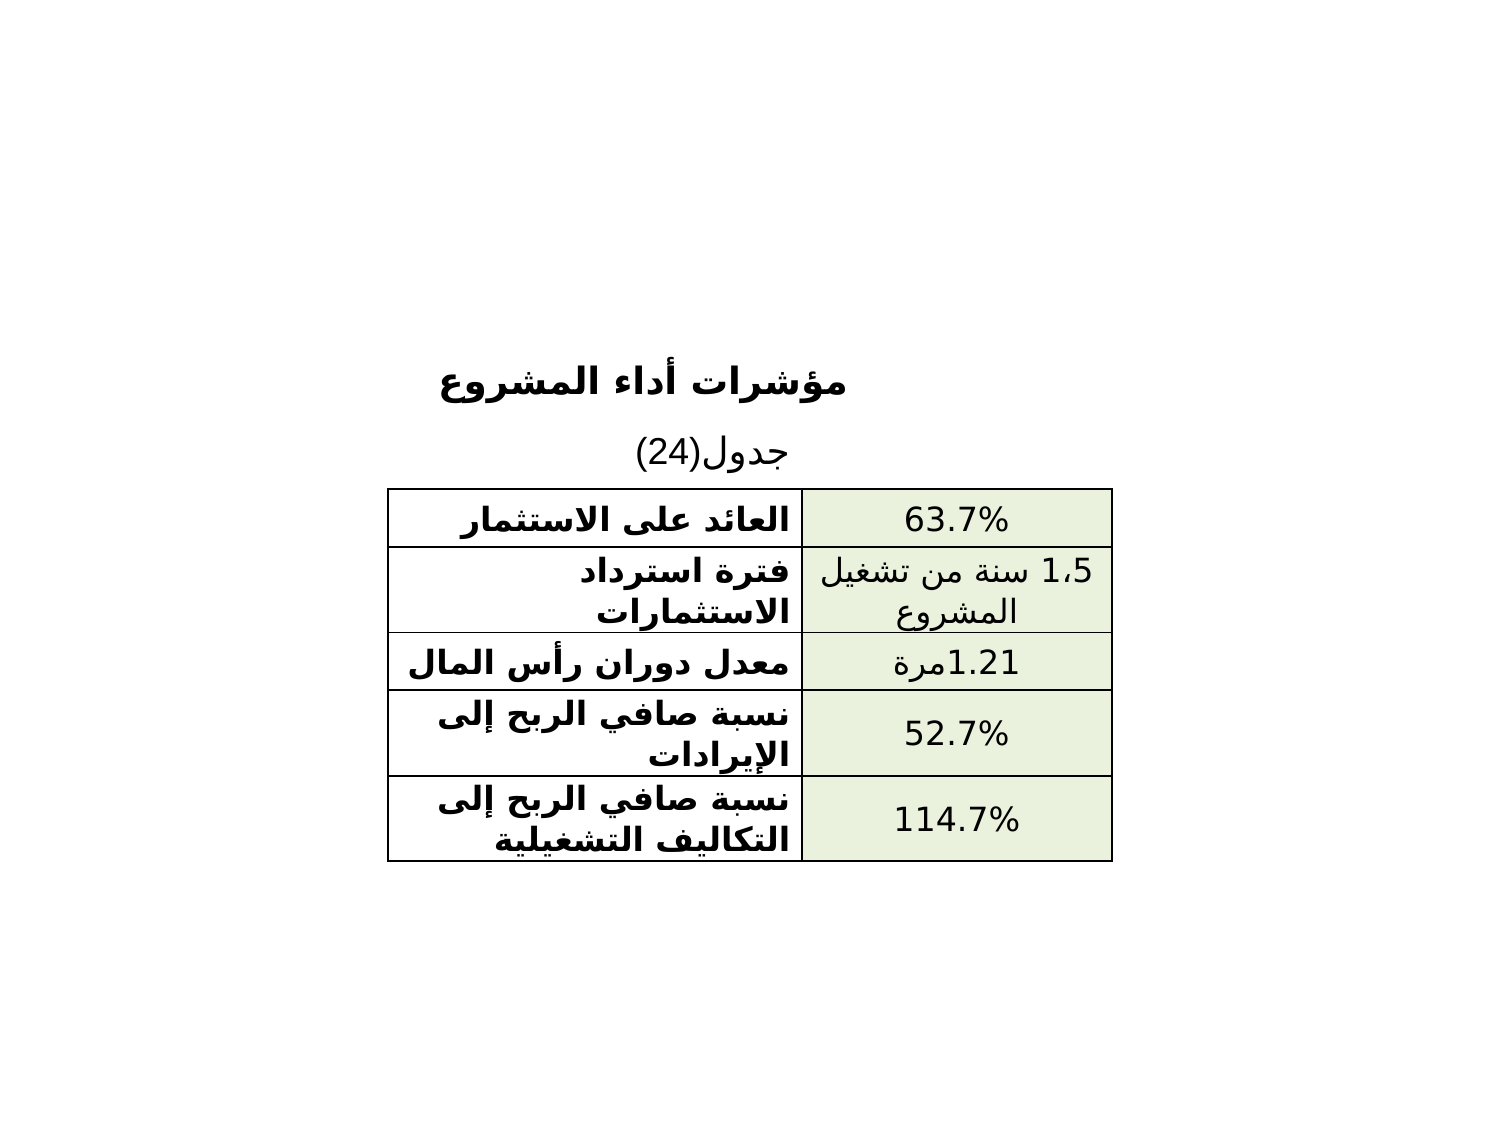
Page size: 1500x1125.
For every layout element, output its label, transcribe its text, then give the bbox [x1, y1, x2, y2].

text_box جدول(24) [619, 420, 805, 480]
table_cell 114.7% [803, 777, 1111, 860]
text_box مؤشرات أداء المشروع [124, 349, 875, 410]
table_header 63.7% [803, 490, 1111, 546]
table_cell معدل دوران رأس المال [389, 633, 801, 689]
table_cell فترة استرداد الاستثمارات [389, 548, 801, 632]
table_cell 1،5 سنة من تشغيل المشروع [803, 548, 1111, 632]
table_cell 1.21مرة [803, 633, 1111, 689]
table_cell نسبة صافي الربح إلى التكاليف التشغيلية [389, 777, 801, 860]
table_cell 52.7% [803, 691, 1111, 775]
table_header العائد على الاستثمار [389, 490, 801, 546]
table_cell نسبة صافي الربح إلى الإيرادات [389, 691, 801, 775]
